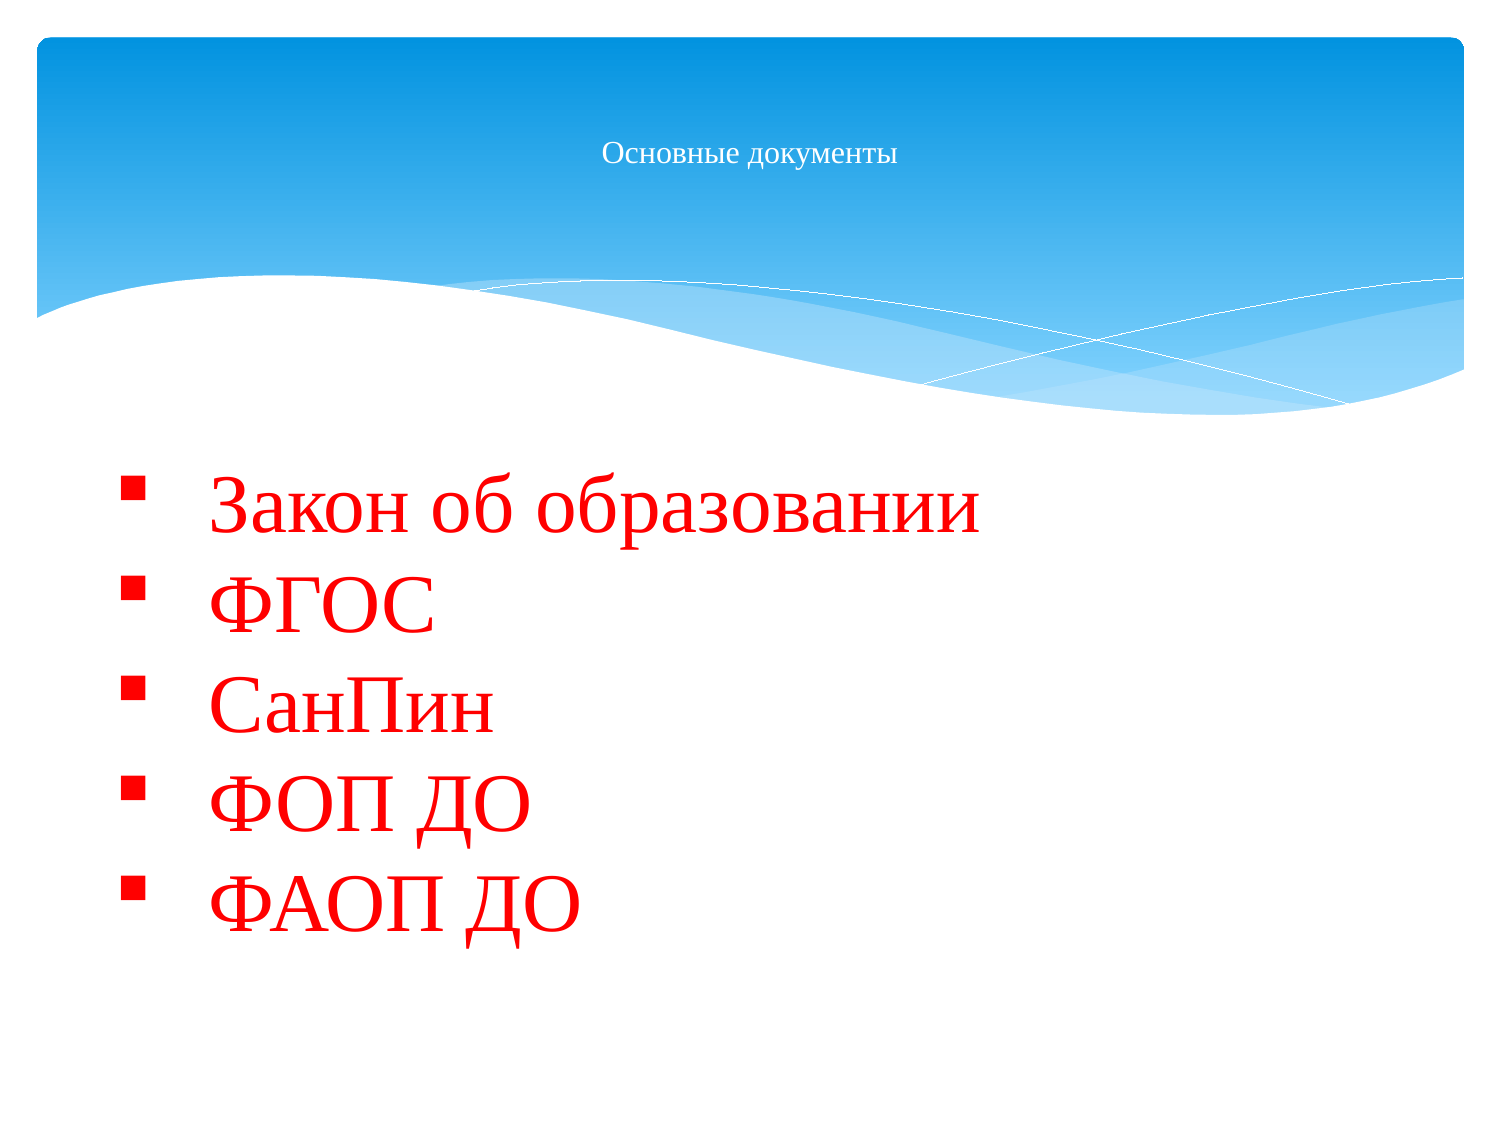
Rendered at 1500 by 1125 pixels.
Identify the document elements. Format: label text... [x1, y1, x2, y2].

title Основные документы [75, 45, 1425, 256]
text_box Закон об образовании ФГОС СанПин ФОП ДО ФАОП ДО [100, 441, 1353, 956]
